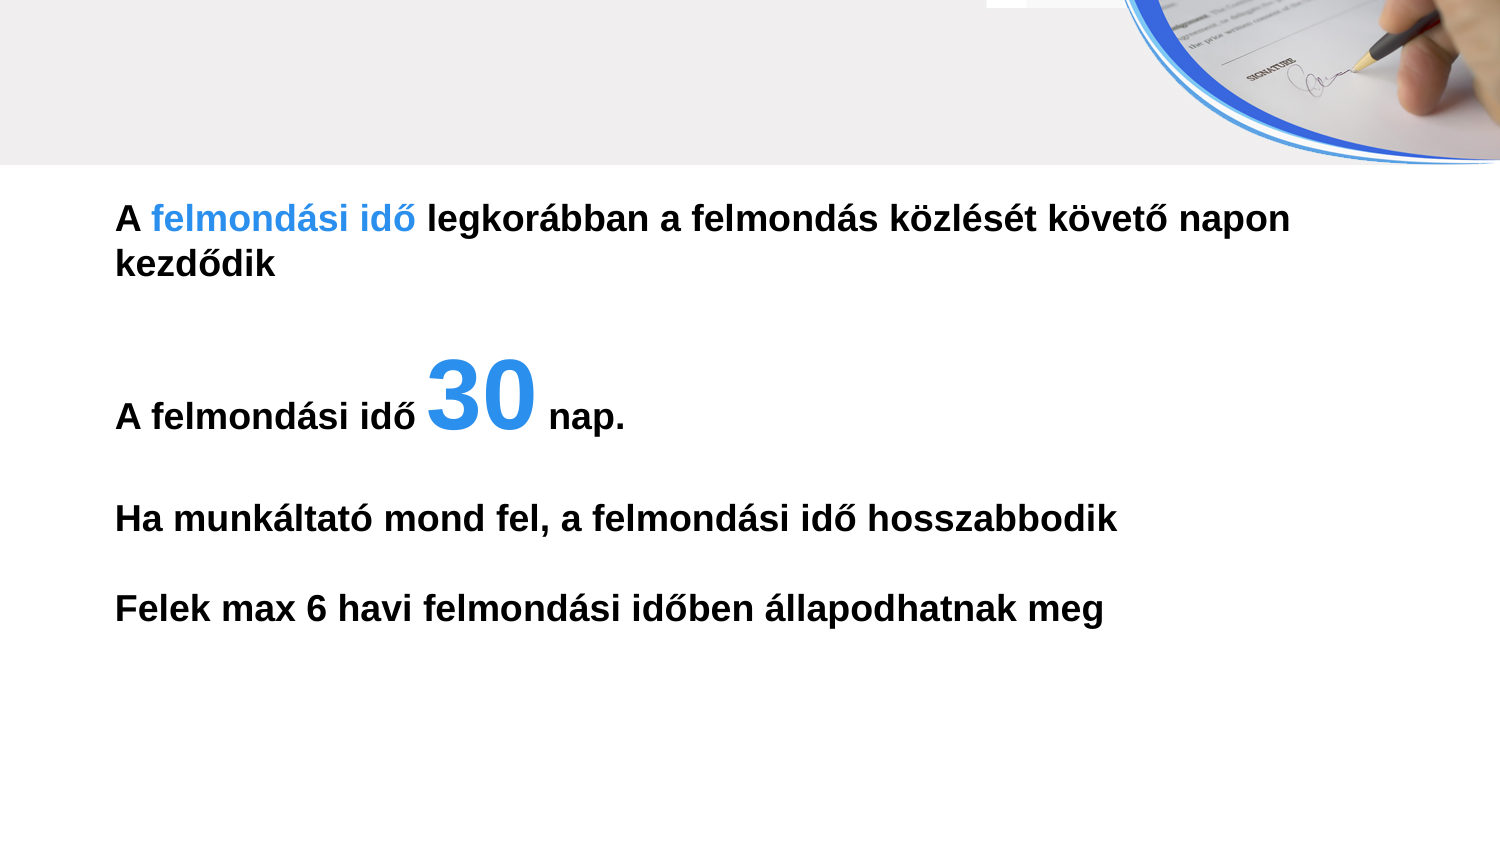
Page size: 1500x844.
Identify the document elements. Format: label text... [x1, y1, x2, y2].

text_box A felmondási idő legkorábban a felmondás közlését követő napon kezdődik A felmondási idő 30 nap. Ha munkáltató mond fel, a felmondási idő hosszabbodik Felek max 6 havi felmondási időben állapodhatnak meg [100, 187, 1329, 637]
picture [0, 0, 1500, 844]
